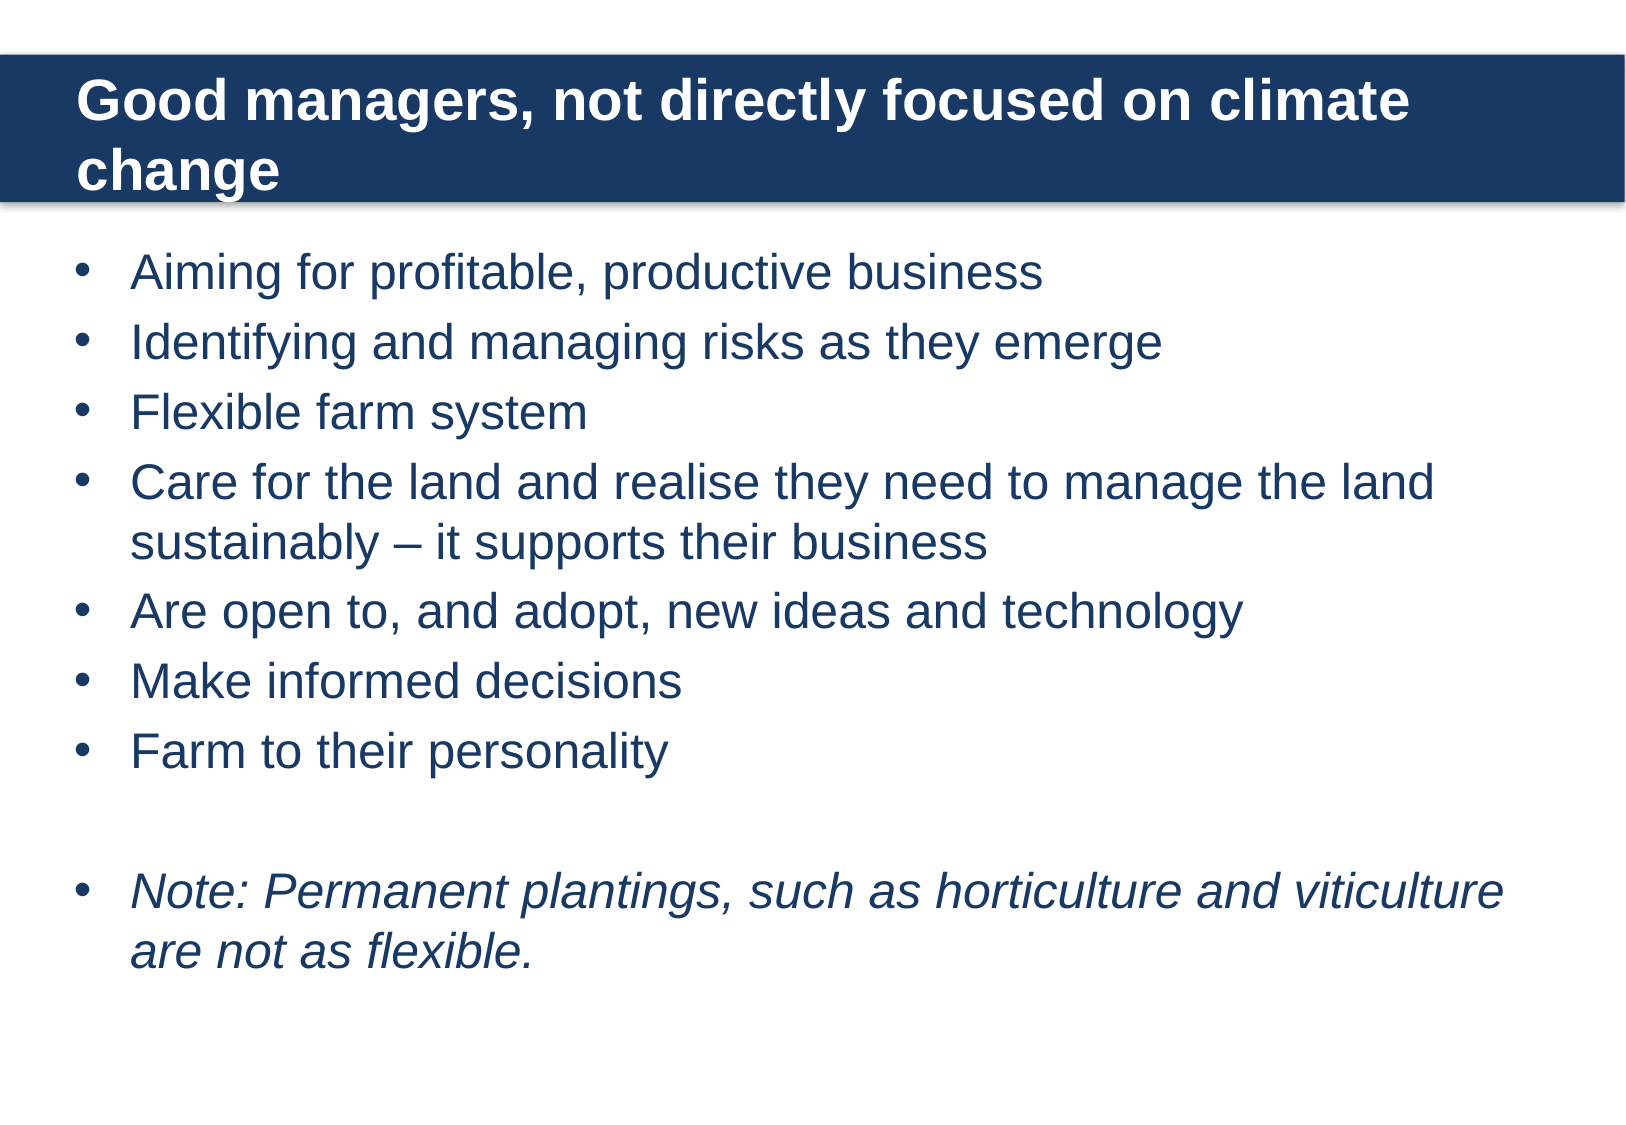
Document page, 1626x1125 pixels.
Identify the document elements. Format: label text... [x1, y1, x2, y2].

title Good managers, not directly focused on climate change [62, 54, 1569, 180]
list Aiming for profitable, productive business Identifying and managing risks as they emerge Flexible farm system Care for the land and realise they need to manage the land sustainably – it supports their business Are open to, and adopt, new ideas and technology Make informed decisions Farm to their personality Note: Permanent plantings, such as horticulture and viticulture are not as flexible. [59, 231, 1567, 971]
